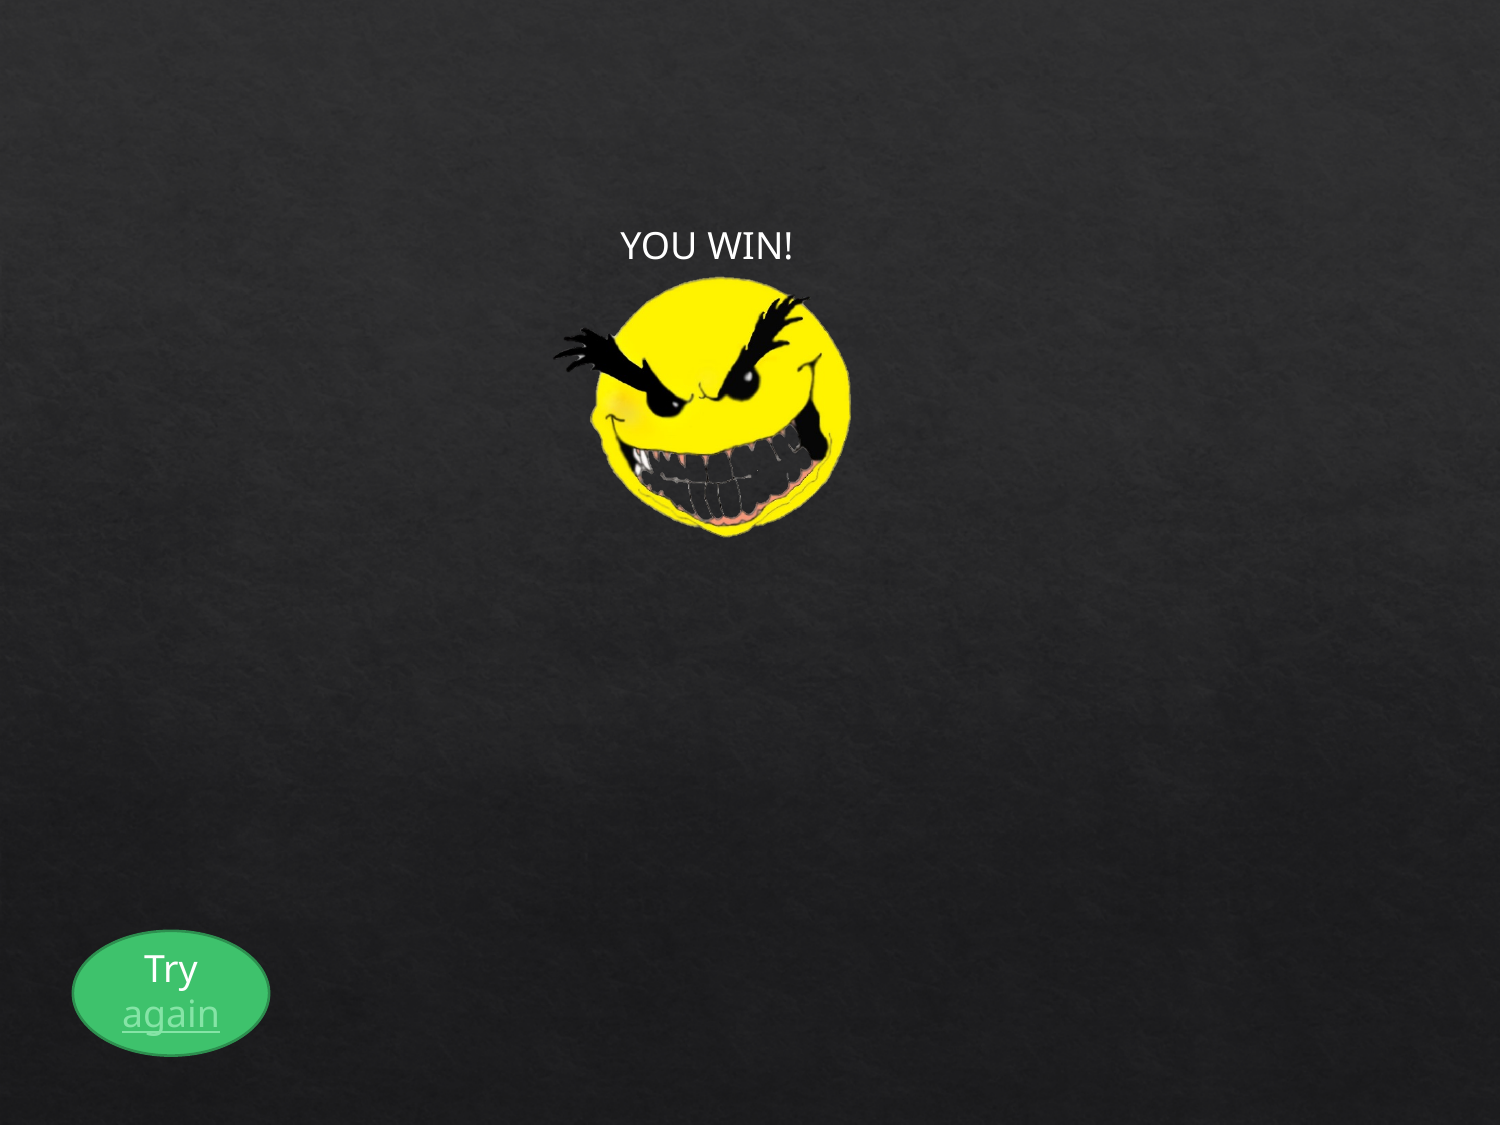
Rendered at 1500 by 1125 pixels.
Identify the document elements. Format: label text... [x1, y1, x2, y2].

picture [551, 274, 852, 554]
text_box YOU WIN! [605, 214, 1098, 275]
text_box Try again [71, 929, 271, 1057]
